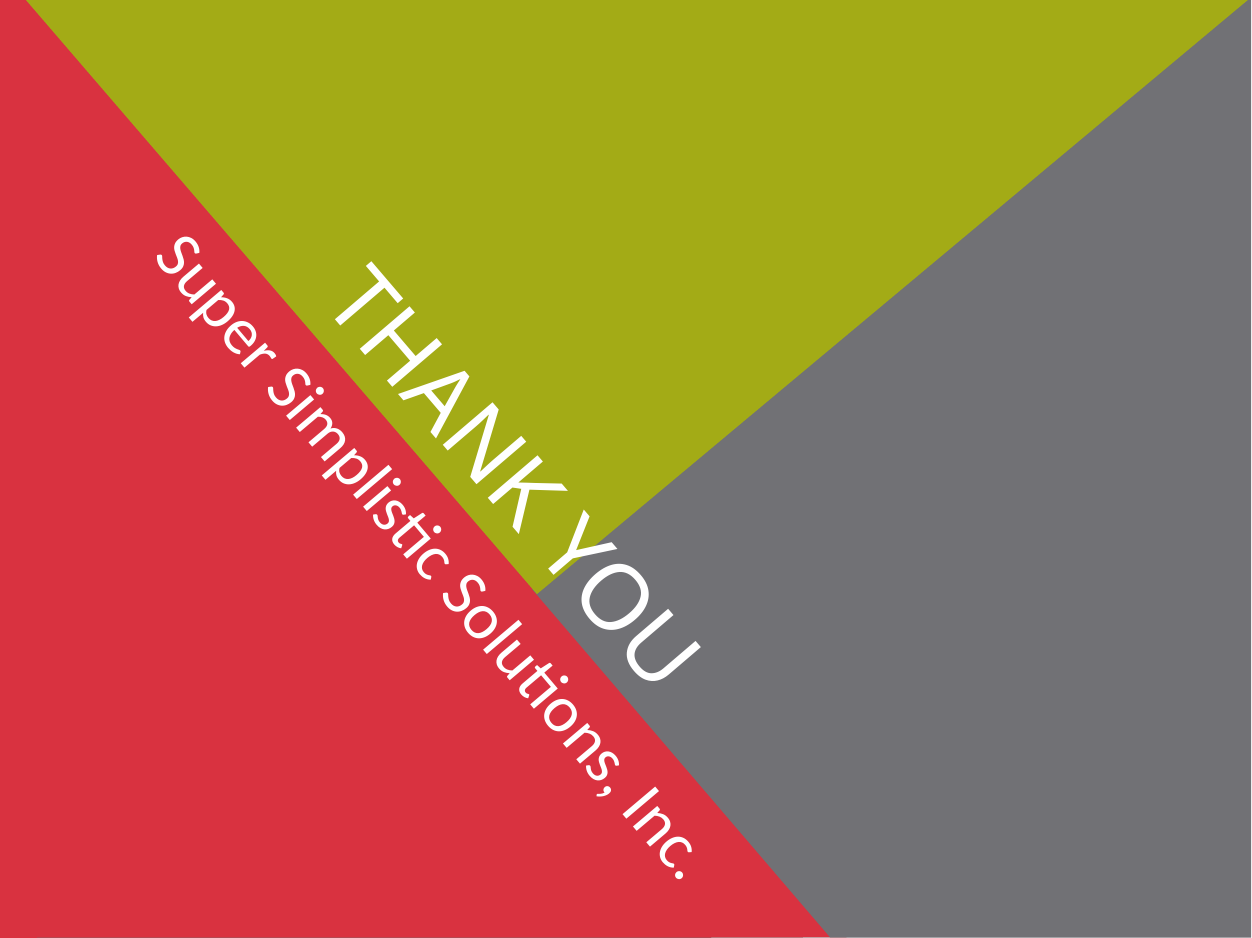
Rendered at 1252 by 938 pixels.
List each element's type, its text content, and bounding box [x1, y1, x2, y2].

title THANK YOU [125, 0, 968, 923]
subtitle Super Simplistic Solutions, Inc. [8, 189, 757, 938]
